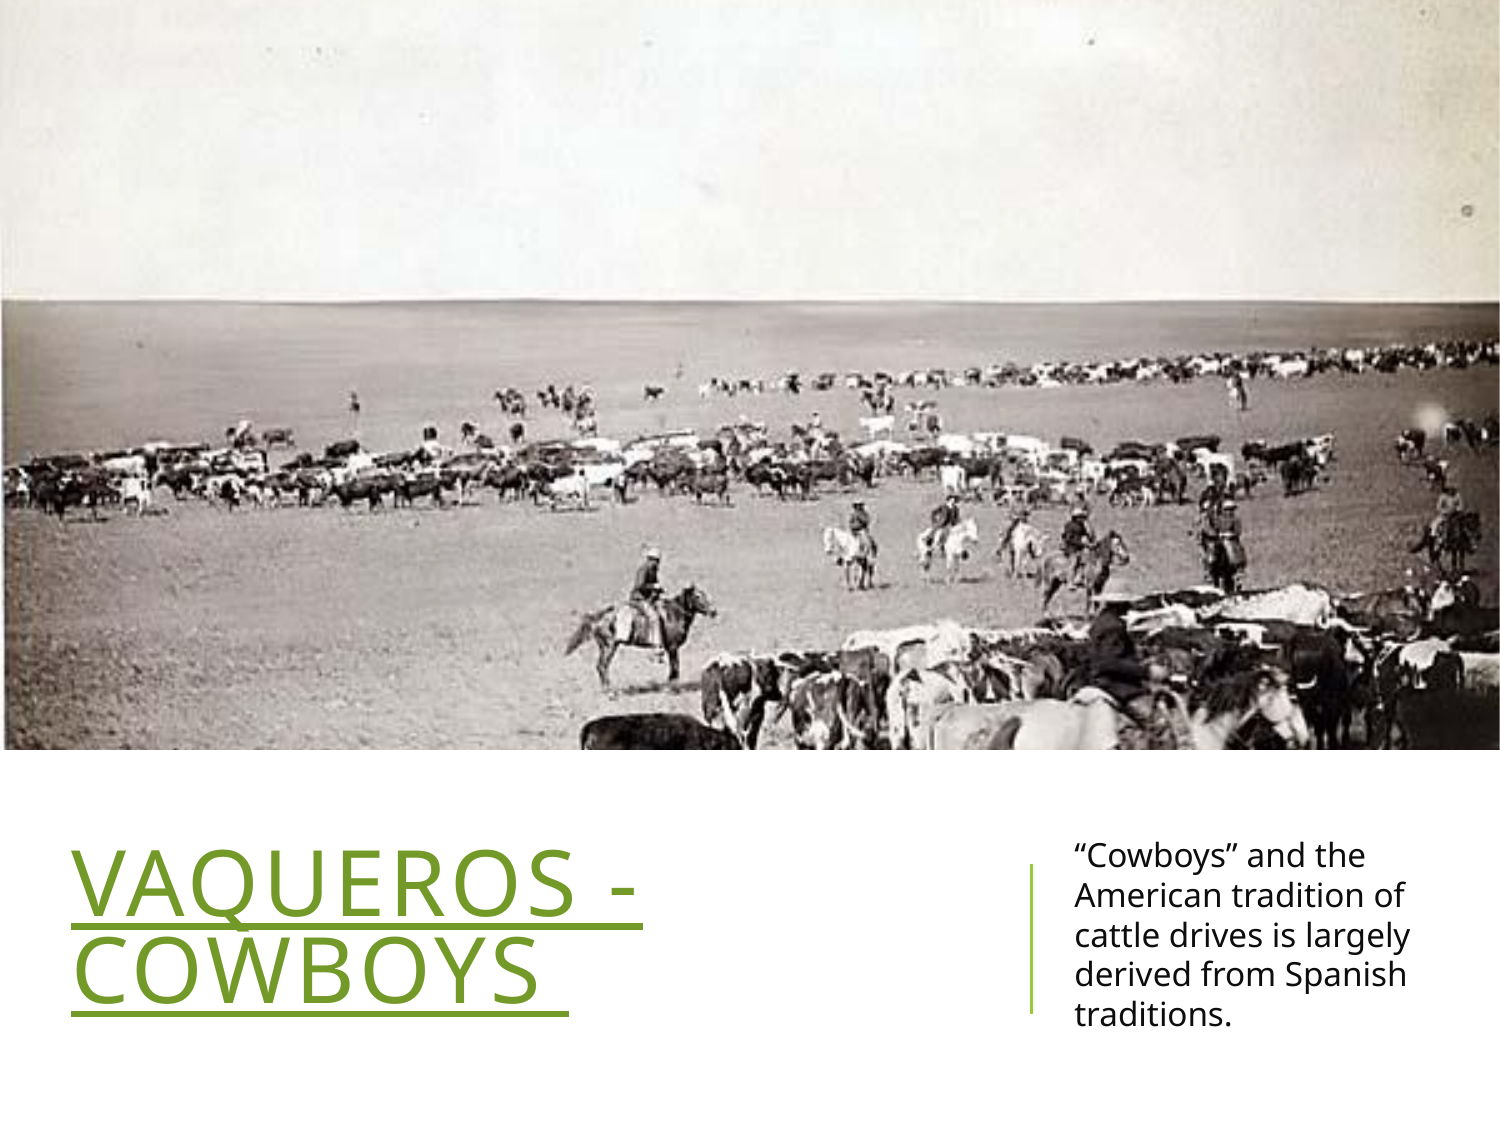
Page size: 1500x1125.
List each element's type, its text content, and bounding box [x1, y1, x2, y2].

title Vaqueros - Cowboys [56, 813, 1013, 1054]
picture [0, 0, 1500, 751]
list “Cowboys” and the American tradition of cattle drives is largely derived from Spanish traditions. [1059, 813, 1454, 1054]
